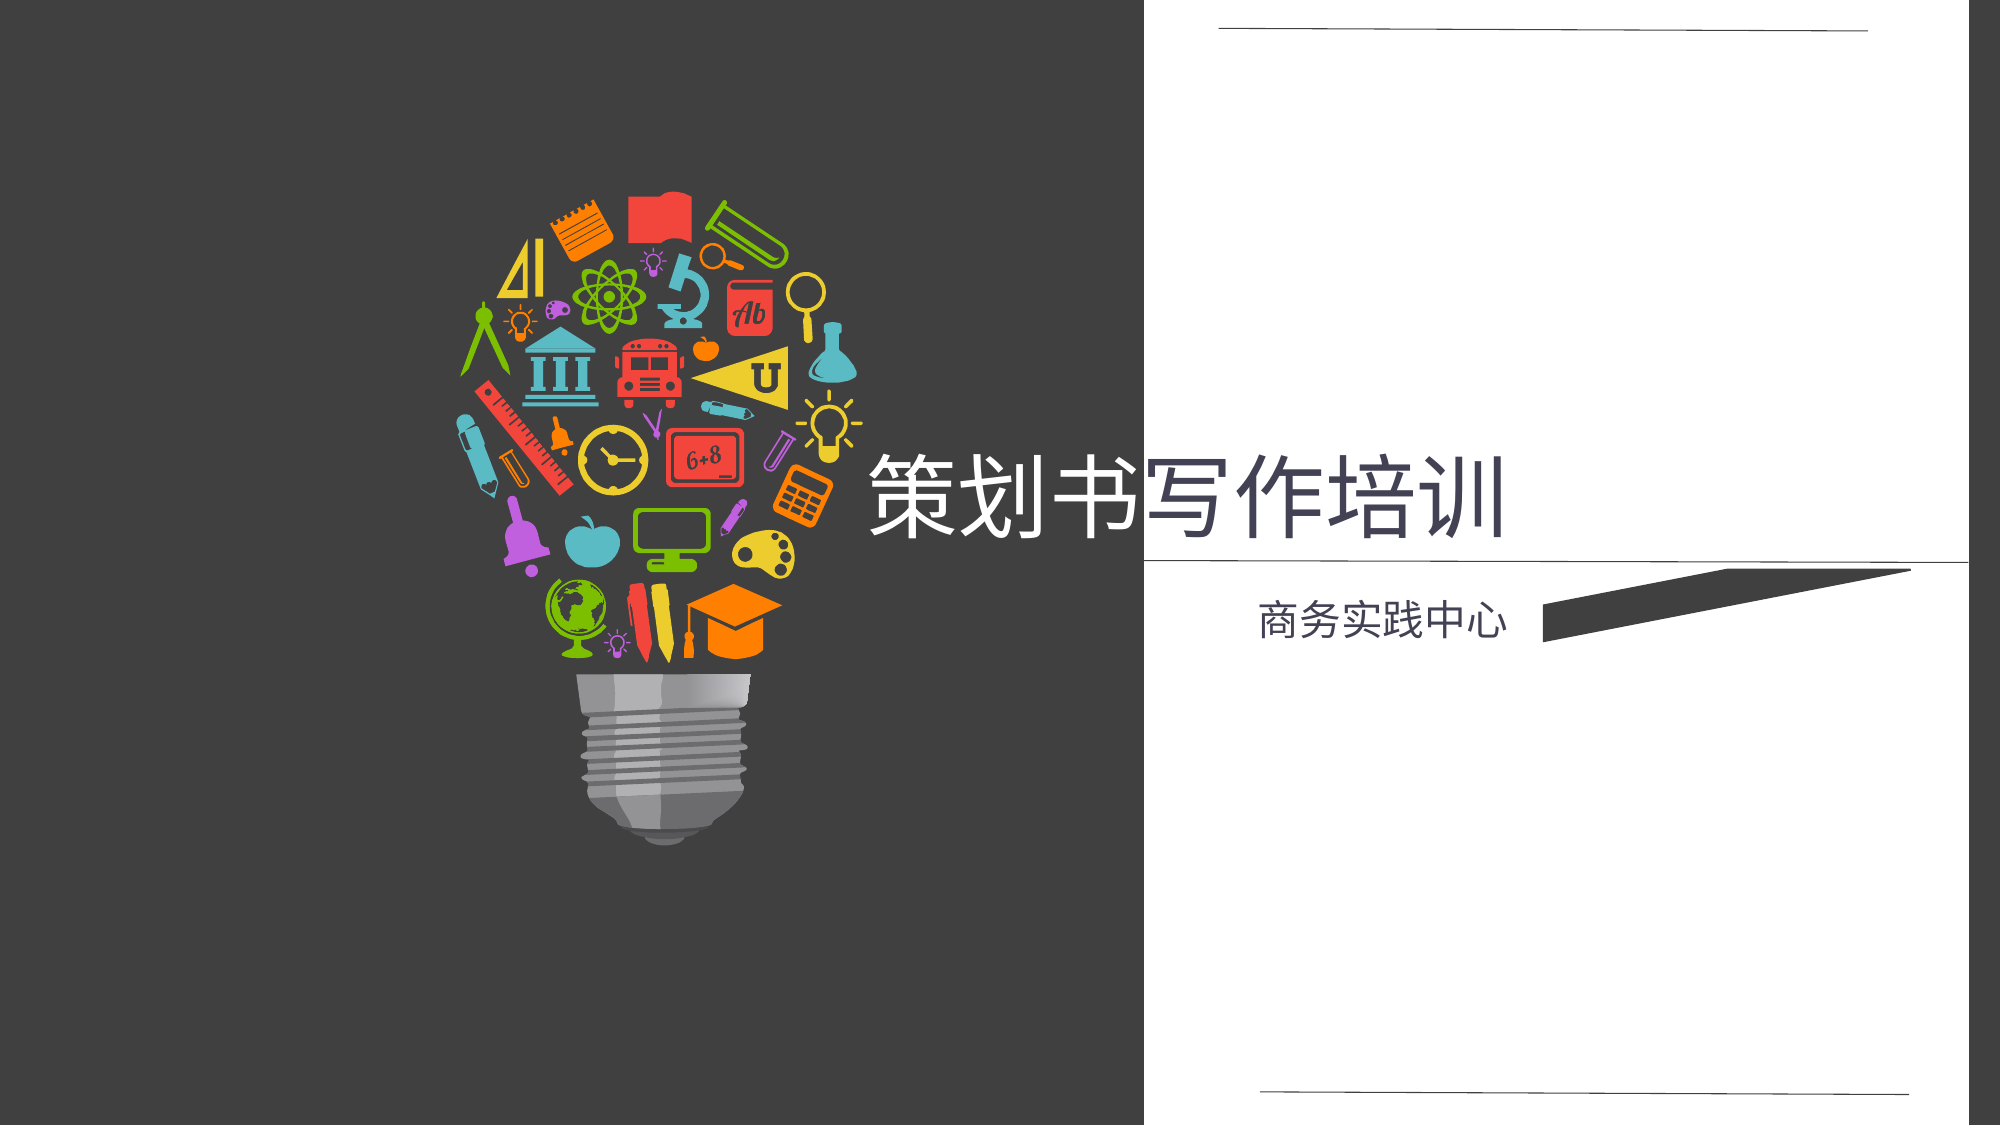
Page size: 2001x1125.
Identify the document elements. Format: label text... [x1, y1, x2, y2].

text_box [684, 583, 783, 660]
text_box [607, 632, 627, 655]
text_box [804, 398, 815, 409]
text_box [699, 243, 744, 271]
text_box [496, 238, 544, 299]
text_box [763, 430, 797, 472]
text_box [665, 399, 675, 409]
text_box [727, 279, 773, 336]
text_box [503, 495, 551, 567]
text_box [700, 400, 755, 421]
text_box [545, 578, 607, 659]
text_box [460, 301, 511, 377]
text_box [844, 438, 851, 448]
text_box [474, 379, 574, 496]
text_box [804, 438, 815, 448]
text_box [732, 529, 795, 579]
text_box [1144, 563, 1969, 1125]
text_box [642, 408, 662, 441]
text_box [572, 259, 647, 334]
text_box [810, 404, 848, 463]
text_box [1144, 0, 1969, 560]
text_box [549, 199, 614, 261]
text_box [522, 326, 599, 407]
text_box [627, 582, 653, 657]
text_box [545, 300, 571, 320]
text_box [633, 508, 711, 573]
text_box [844, 398, 854, 409]
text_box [1259, 1091, 1910, 1095]
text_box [499, 449, 530, 488]
text_box [456, 414, 499, 499]
text_box [561, 449, 568, 456]
text_box [795, 421, 807, 426]
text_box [705, 200, 789, 269]
text_box [643, 247, 667, 277]
text_box [850, 421, 863, 426]
text_box [1542, 568, 1911, 643]
text_box [615, 356, 620, 369]
text_box [680, 356, 685, 369]
text_box 策划书写作培训 [851, 432, 1544, 558]
text_box [628, 191, 692, 244]
text_box [666, 427, 745, 488]
text_box [827, 389, 831, 402]
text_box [576, 655, 751, 846]
text_box [550, 416, 574, 451]
text_box [808, 322, 857, 383]
text_box [720, 499, 748, 537]
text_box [565, 515, 620, 568]
text_box [772, 464, 834, 528]
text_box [693, 336, 720, 362]
text_box [624, 399, 634, 409]
text_box [511, 304, 538, 342]
text_box [525, 564, 538, 578]
text_box 商务实践中心 [1242, 586, 1538, 651]
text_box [785, 272, 826, 344]
text_box [657, 253, 710, 329]
text_box [617, 338, 682, 397]
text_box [653, 583, 674, 655]
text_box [578, 424, 649, 496]
text_box [690, 346, 788, 410]
